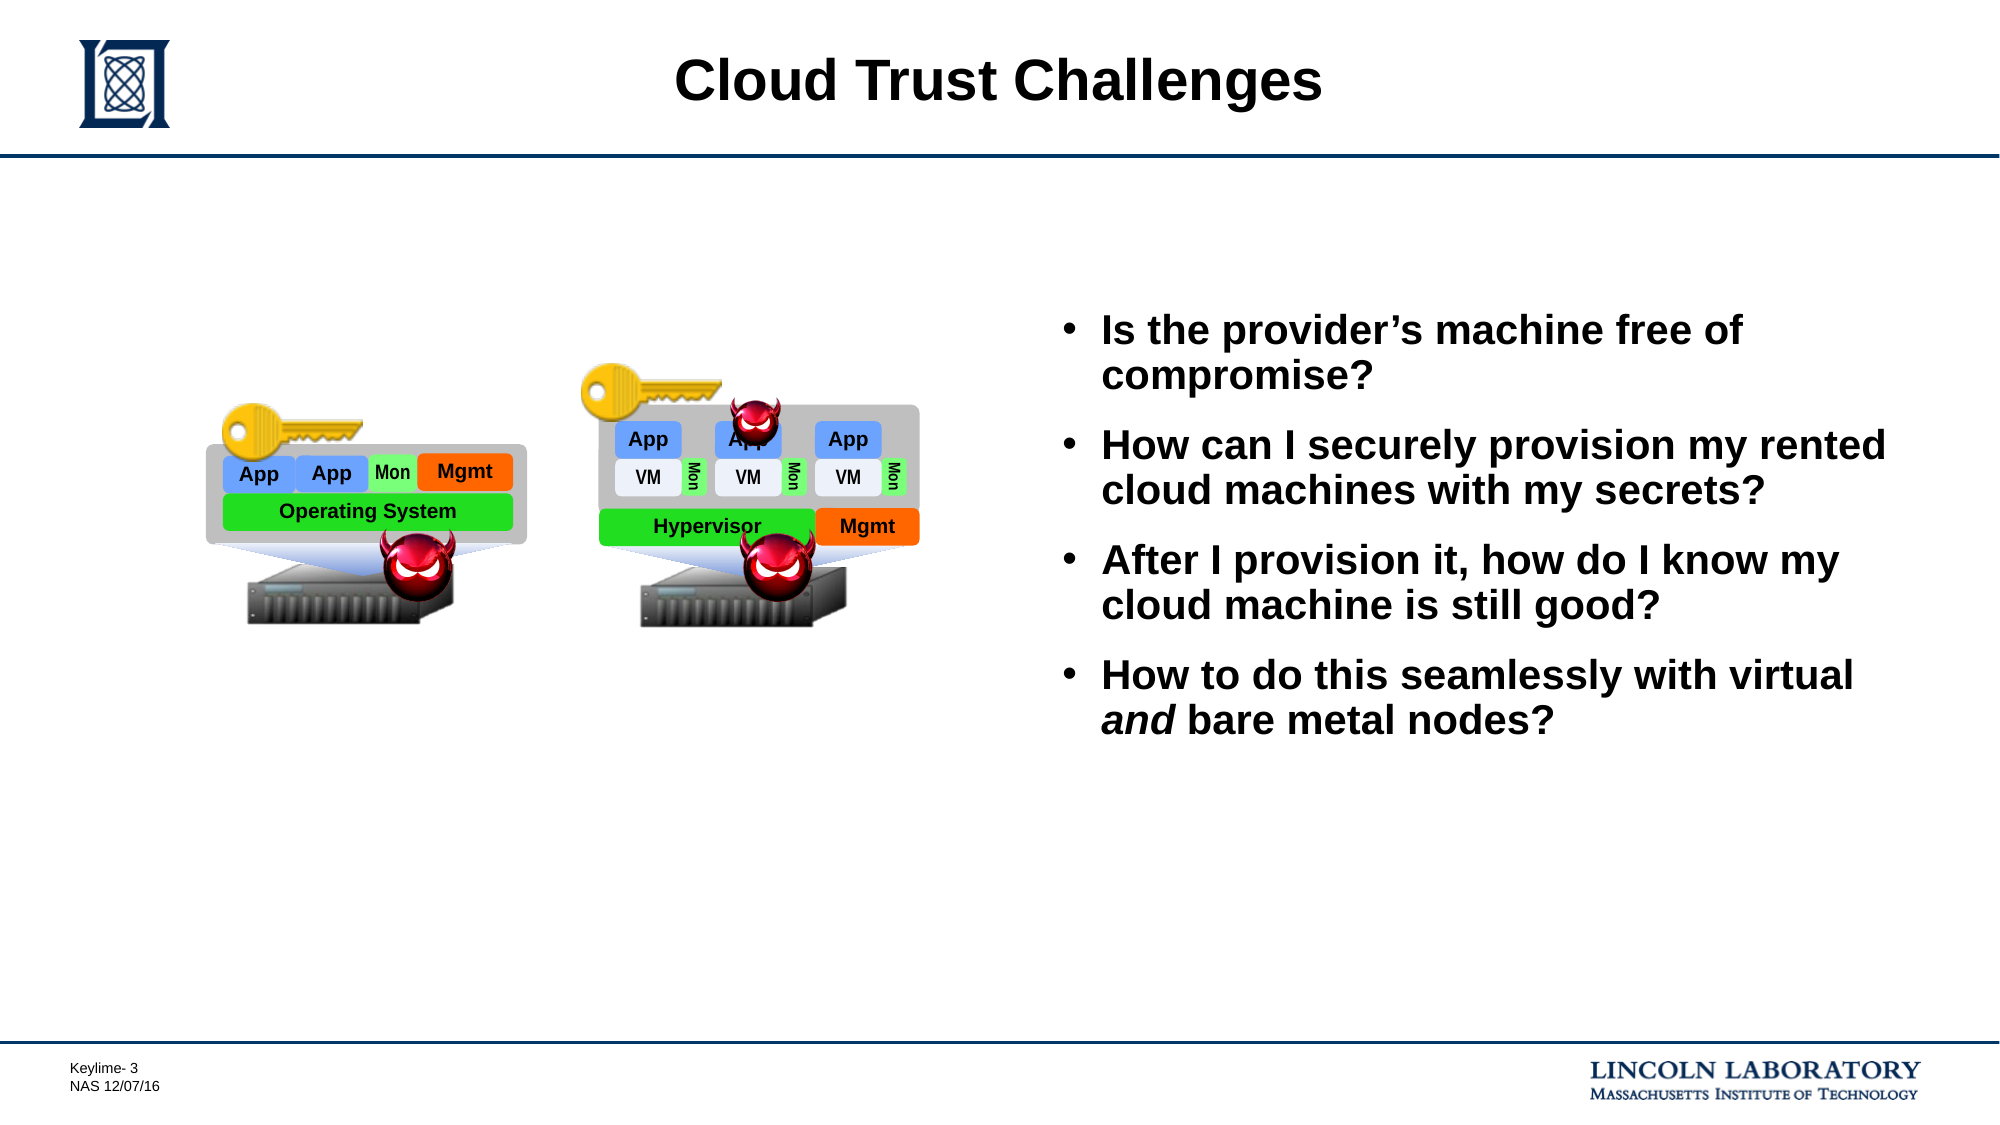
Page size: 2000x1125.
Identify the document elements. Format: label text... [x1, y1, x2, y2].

list Is the provider’s machine free of compromise? How can I securely provision my rented cloud machines with my secrets? After I provision it, how do I know my cloud machine is still good? How to do this seamlessly with virtual and bare metal nodes? [1047, 300, 1920, 913]
picture [739, 527, 816, 602]
picture [730, 397, 782, 446]
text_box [598, 404, 920, 630]
picture [79, 40, 170, 128]
picture [1588, 1061, 1921, 1100]
title Cloud Trust Challenges [205, 16, 1794, 151]
picture [222, 403, 364, 463]
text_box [205, 444, 528, 627]
picture [581, 362, 722, 422]
picture [379, 527, 456, 602]
